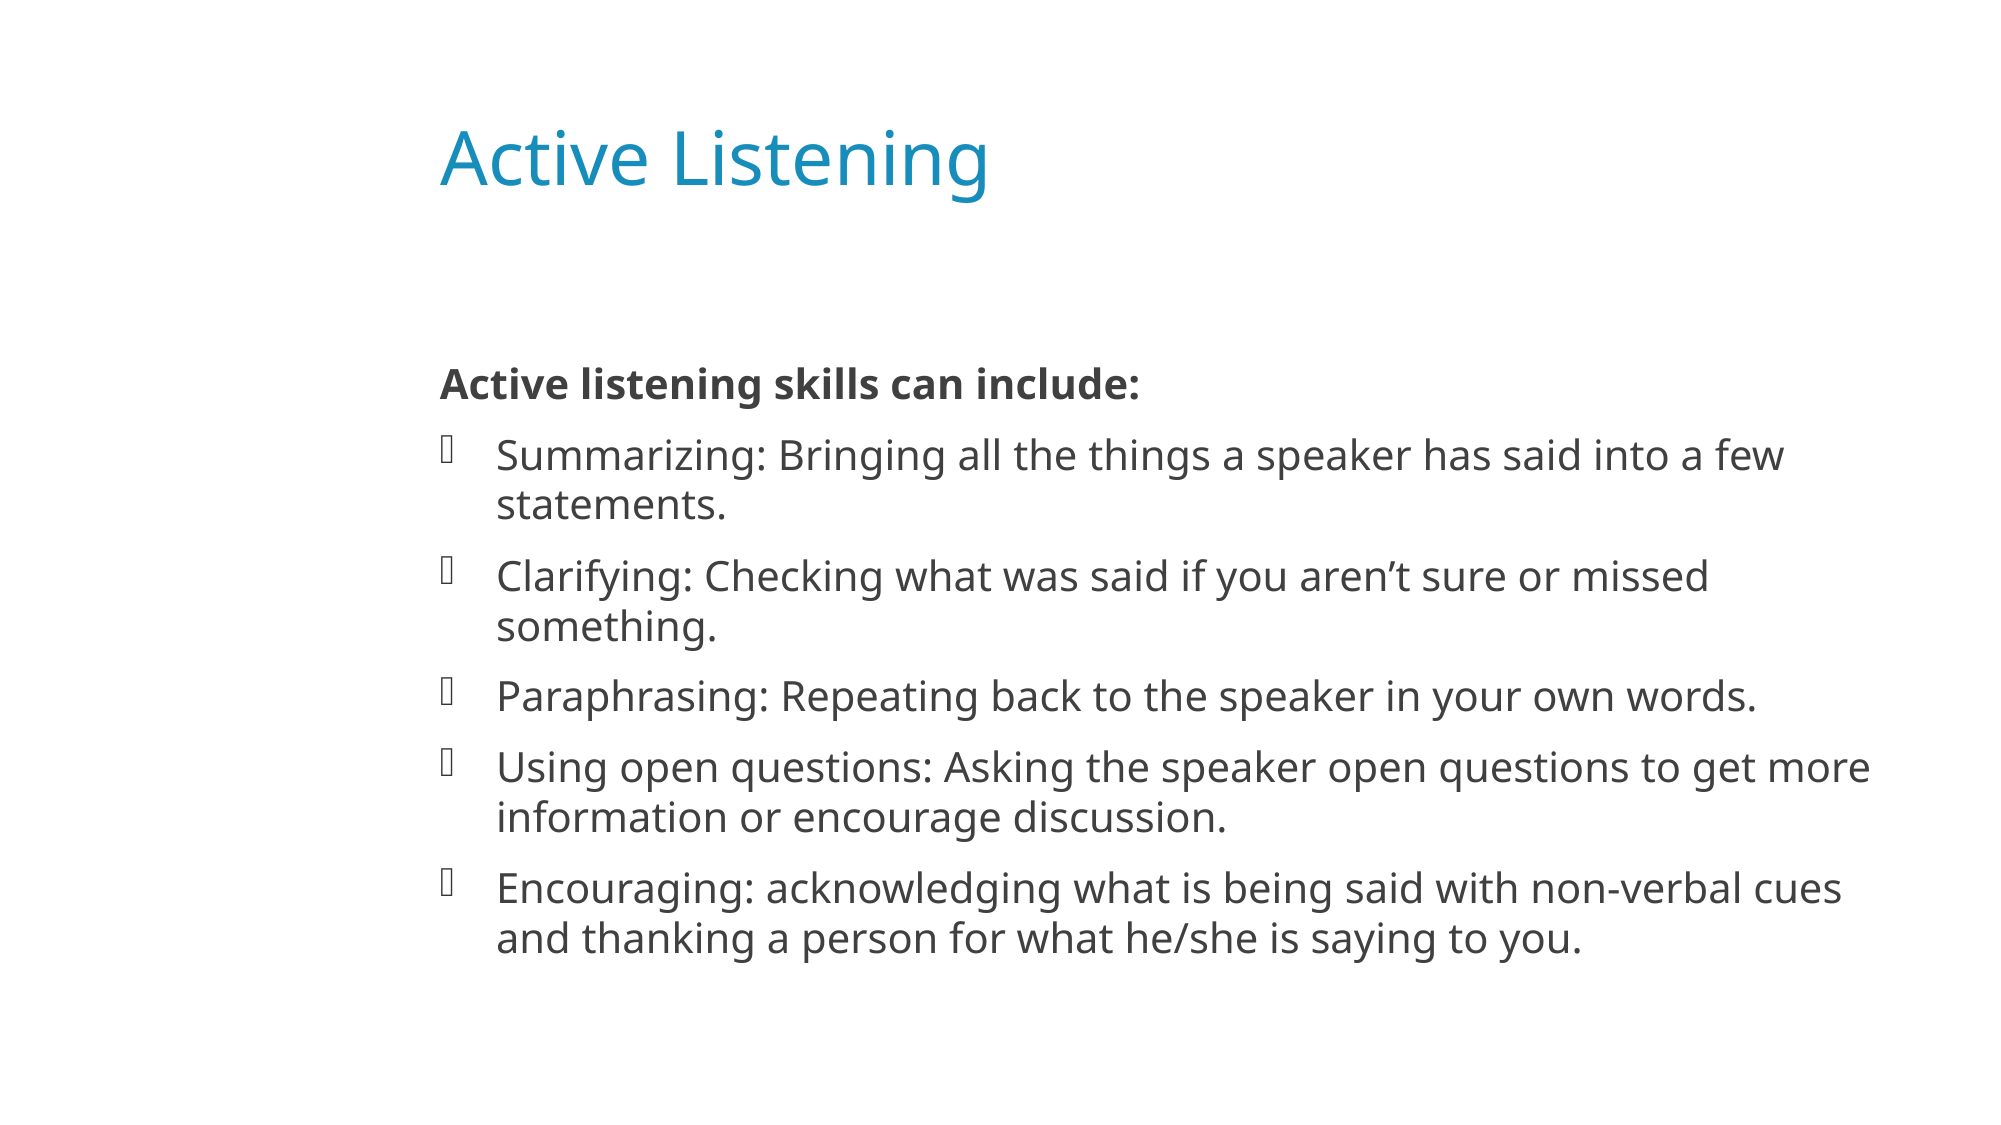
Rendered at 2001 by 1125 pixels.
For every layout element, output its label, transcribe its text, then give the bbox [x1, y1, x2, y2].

list Active listening skills can include: Summarizing: Bringing all the things a speaker has said into a few statements. Clarifying: Checking what was said if you aren’t sure or missed something. Paraphrasing: Repeating back to the speaker in your own words. Using open questions: Asking the speaker open questions to get more information or encourage discussion. Encouraging: acknowledging what is being said with non-verbal cues and thanking a person for what he/she is saying to you. [424, 350, 1888, 1074]
title Active Listening [425, 102, 1888, 313]
